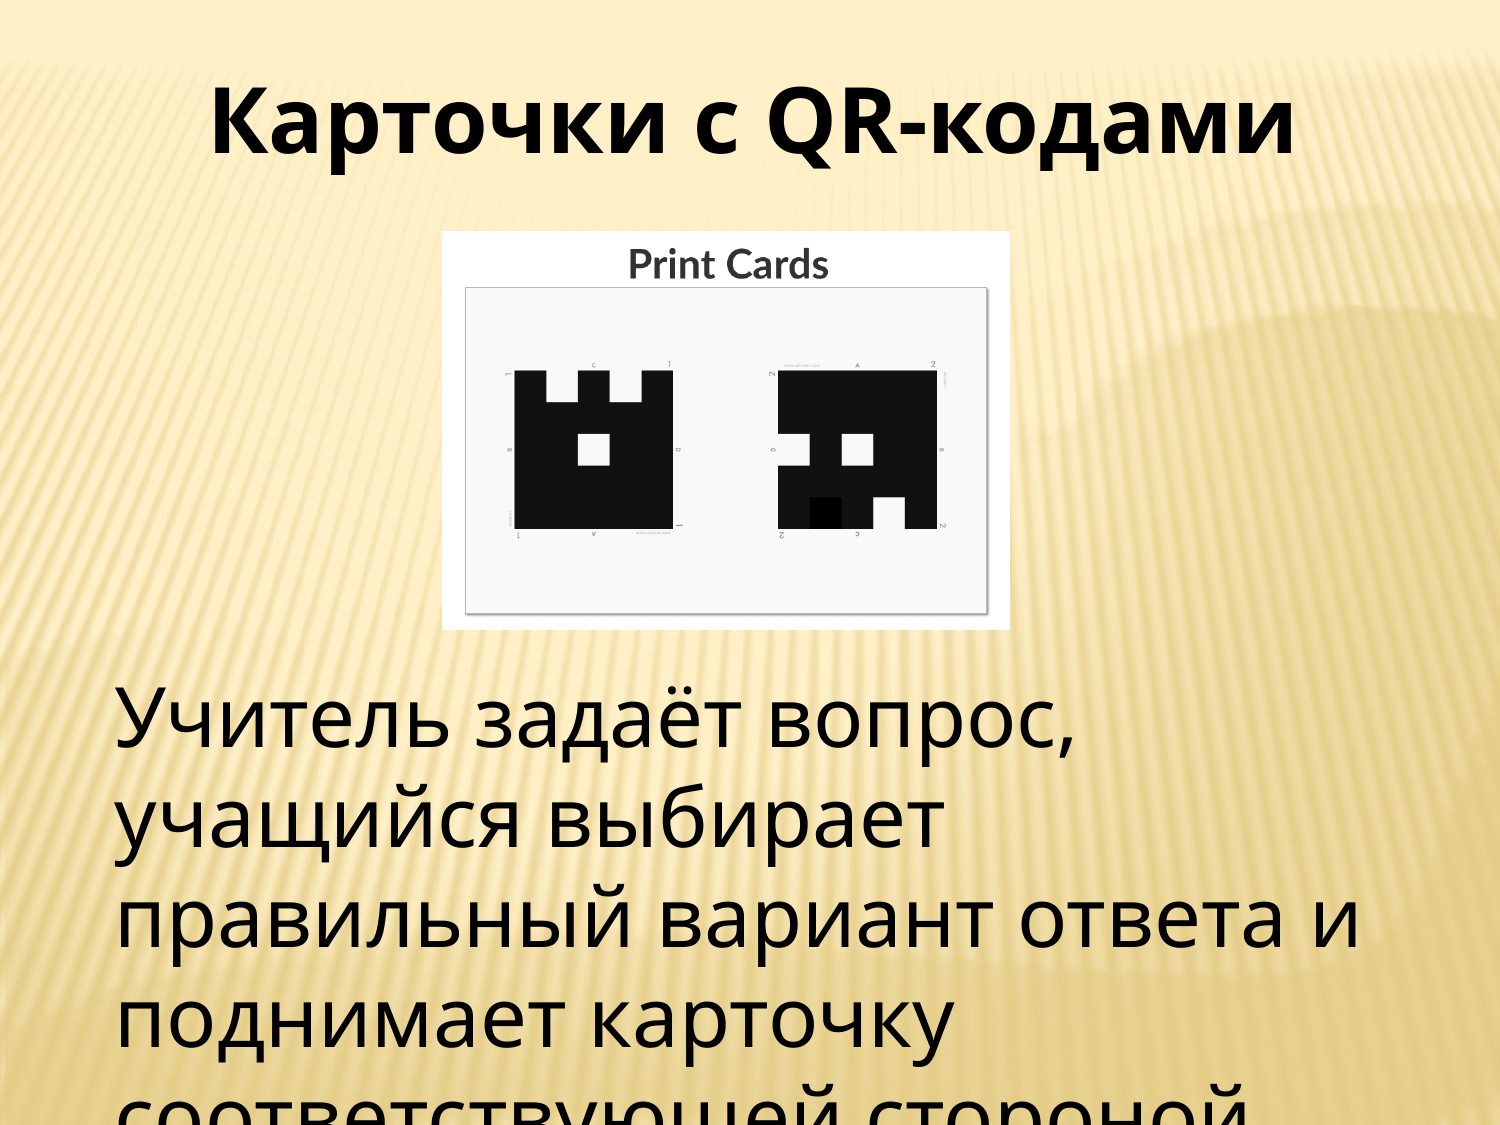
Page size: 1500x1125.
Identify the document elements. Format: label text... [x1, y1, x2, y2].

text_box Учитель задаёт вопрос, учащийся выбирает правильный вариант ответа и поднимает карточку соответствующей стороной вверх. [100, 656, 1412, 1125]
picture [442, 231, 1011, 631]
text_box Карточки с QR-кодами [192, 54, 1339, 180]
